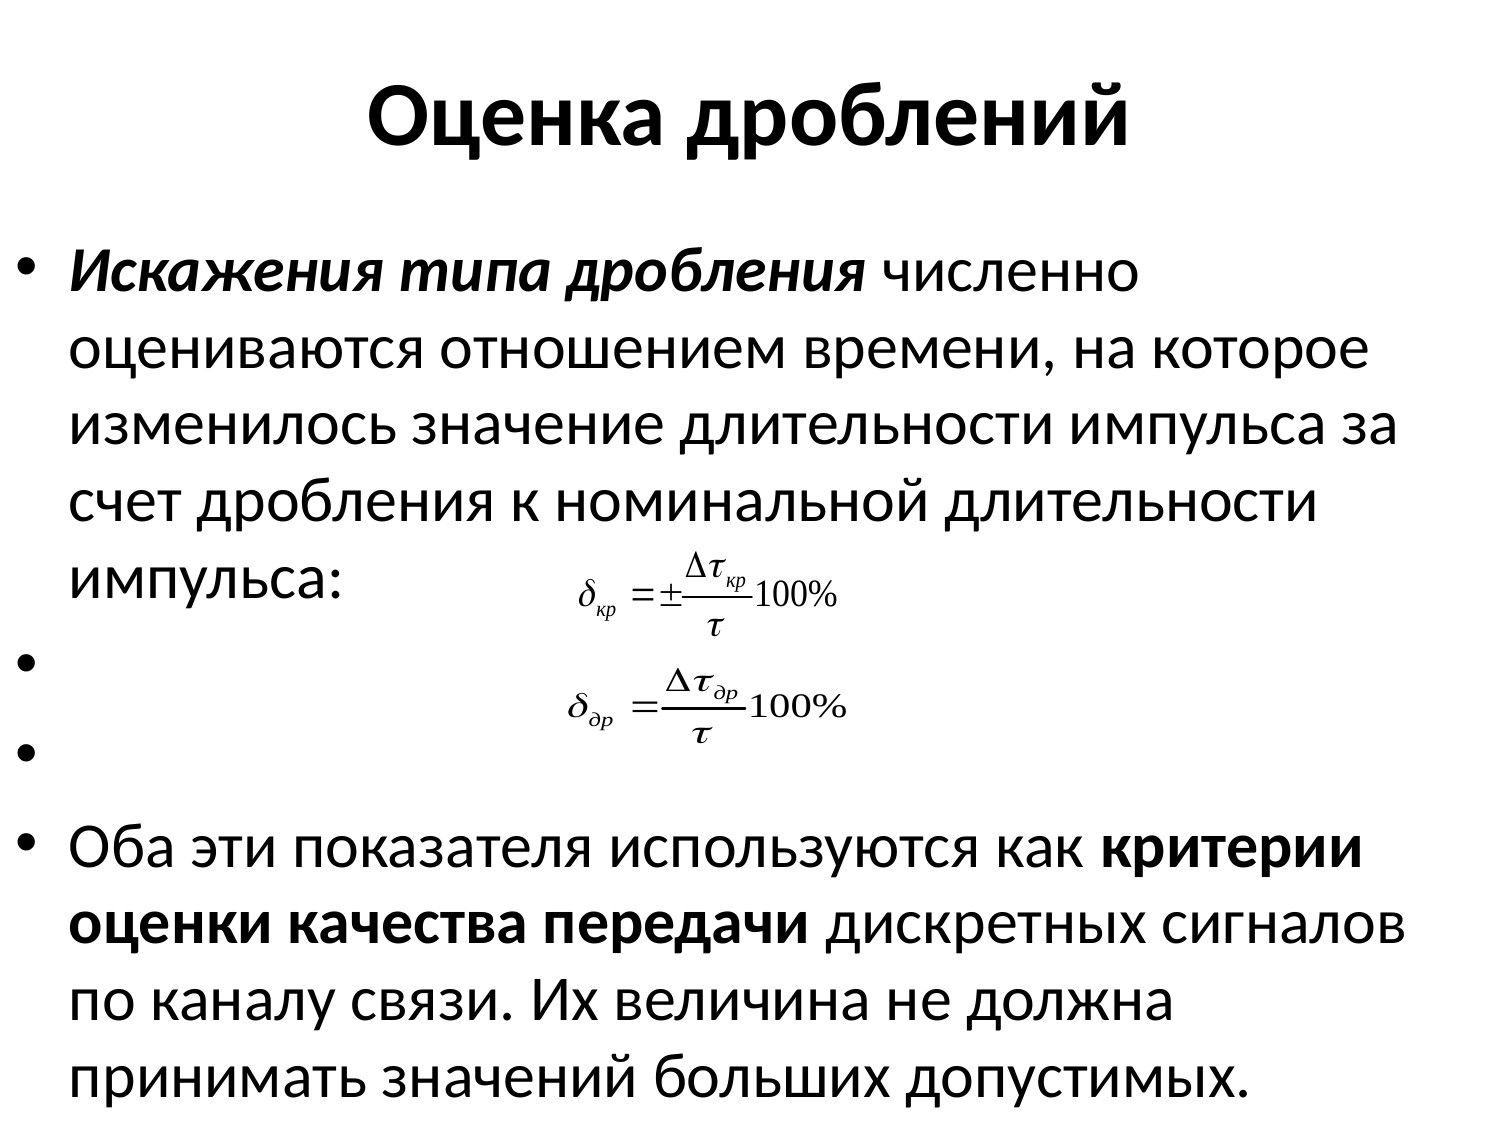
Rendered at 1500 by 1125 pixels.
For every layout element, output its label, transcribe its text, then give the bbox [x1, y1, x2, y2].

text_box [560, 656, 857, 752]
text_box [572, 538, 845, 646]
list Искажения типа дробления численно оцениваются отношением времени, на которое изменилось значение длительности импульса за счет дробления к номинальной длительности импульса: Оба эти показателя используются как критерии оценки качества передачи дискретных сигналов по каналу связи. Их величина не должна принимать значений больших допустимых. [0, 219, 1500, 1125]
title Оценка дроблений [75, 45, 1425, 173]
